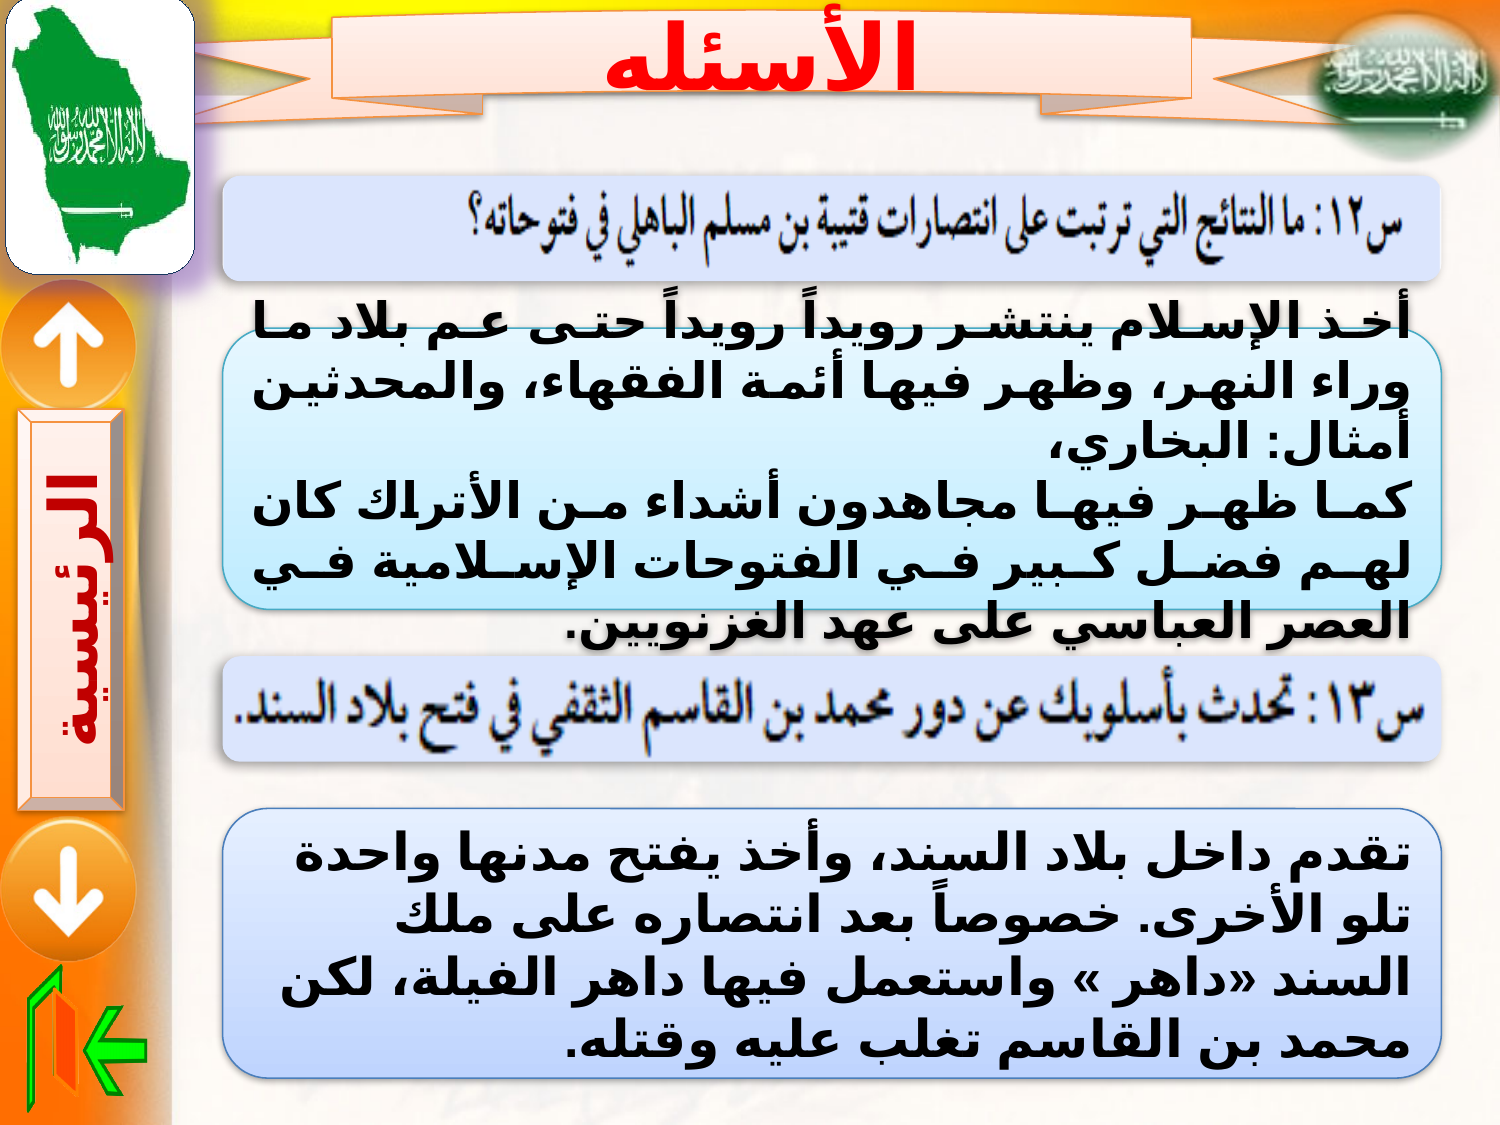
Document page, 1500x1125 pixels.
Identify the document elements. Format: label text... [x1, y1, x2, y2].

text_box تقدم داخل بلاد السند، وأخذ يفتح مدنها واحدة تلو الأخرى. خصوصاً بعد انتصاره على ملك السند «داهر » واستعمل فيها داهر الفيلة، لكن محمد بن القاسم تغلب عليه وقتله. [221, 807, 1443, 1079]
text_box أخذ الإسلام ينتشر رويداً رويداً حتى عم بلاد ما وراء النهر، وظهر فيها أئمة الفقهاء، والمحدثين أمثال: البخاري، كما ظهر فيها مجاهدون أشداء من الأتراك كان لهم فضل كبير في الفتوحات الإسلامية في العصر العباسي على عهد الغزنويين. [221, 327, 1443, 611]
picture [154, 0, 1500, 1125]
picture [218, 60, 303, 105]
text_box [0, 276, 154, 1125]
text_box الأسئله [227, 9, 1287, 124]
picture [5, 0, 195, 275]
